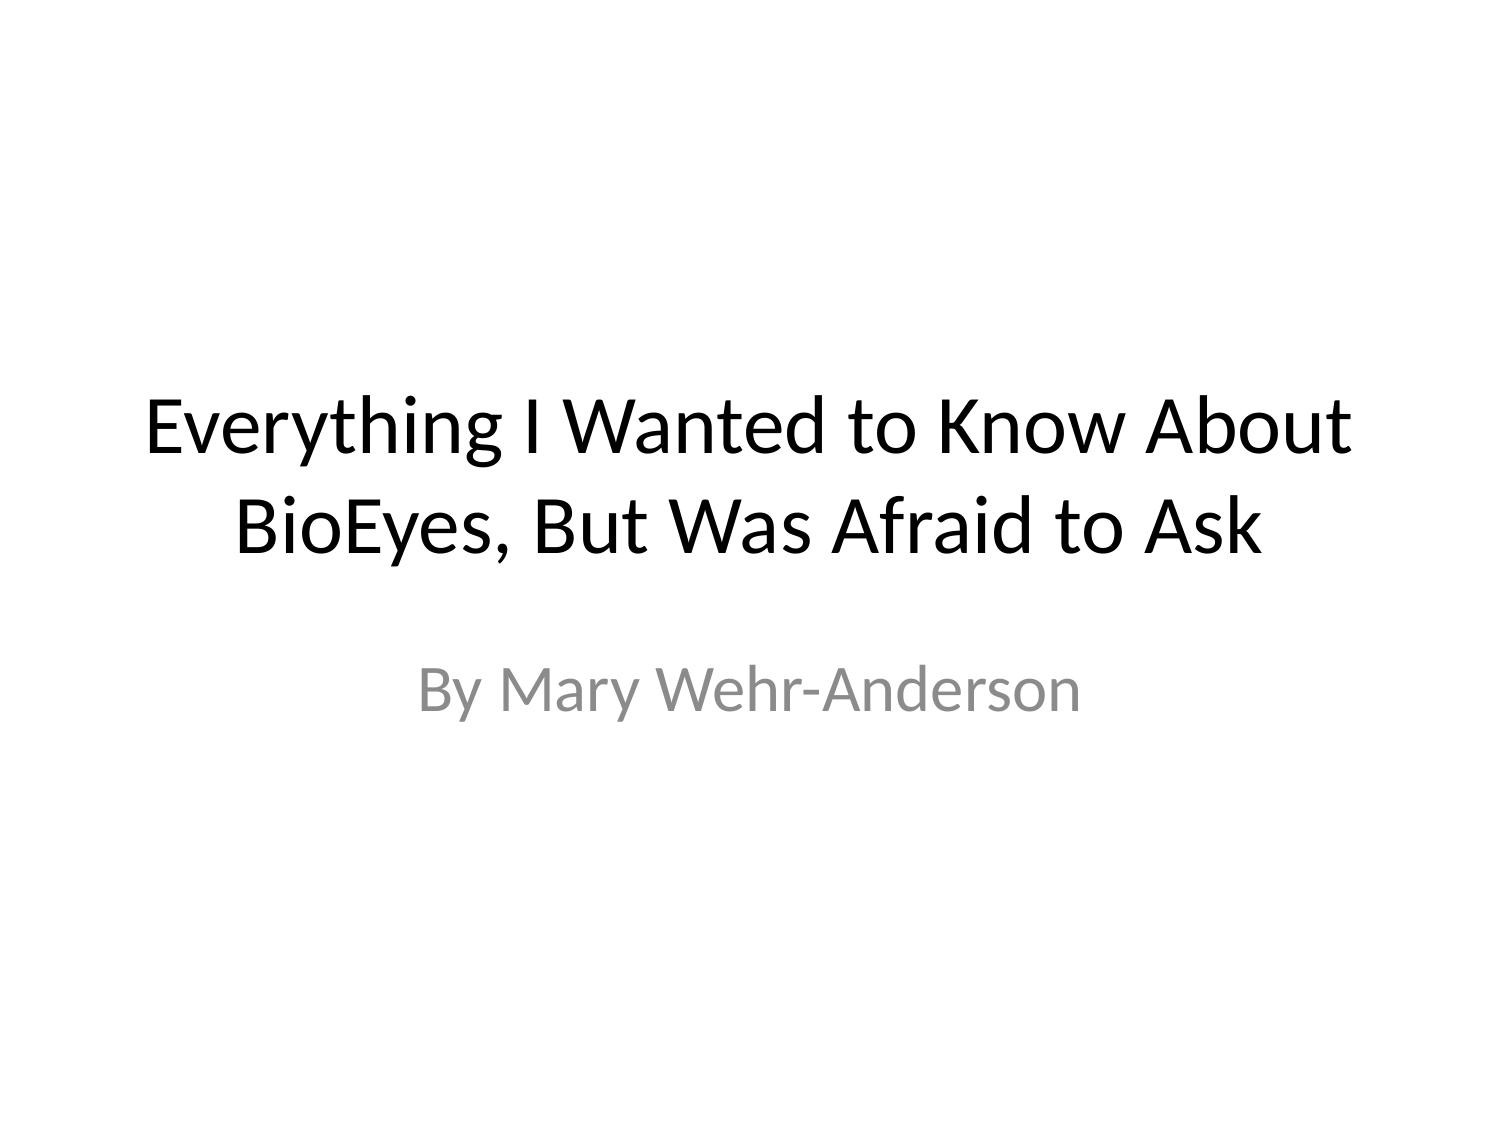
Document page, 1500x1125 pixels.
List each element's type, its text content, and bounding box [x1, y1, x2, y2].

title Everything I Wanted to Know About BioEyes, But Was Afraid to Ask [112, 349, 1388, 591]
subtitle By Mary Wehr-Anderson [225, 637, 1275, 925]
